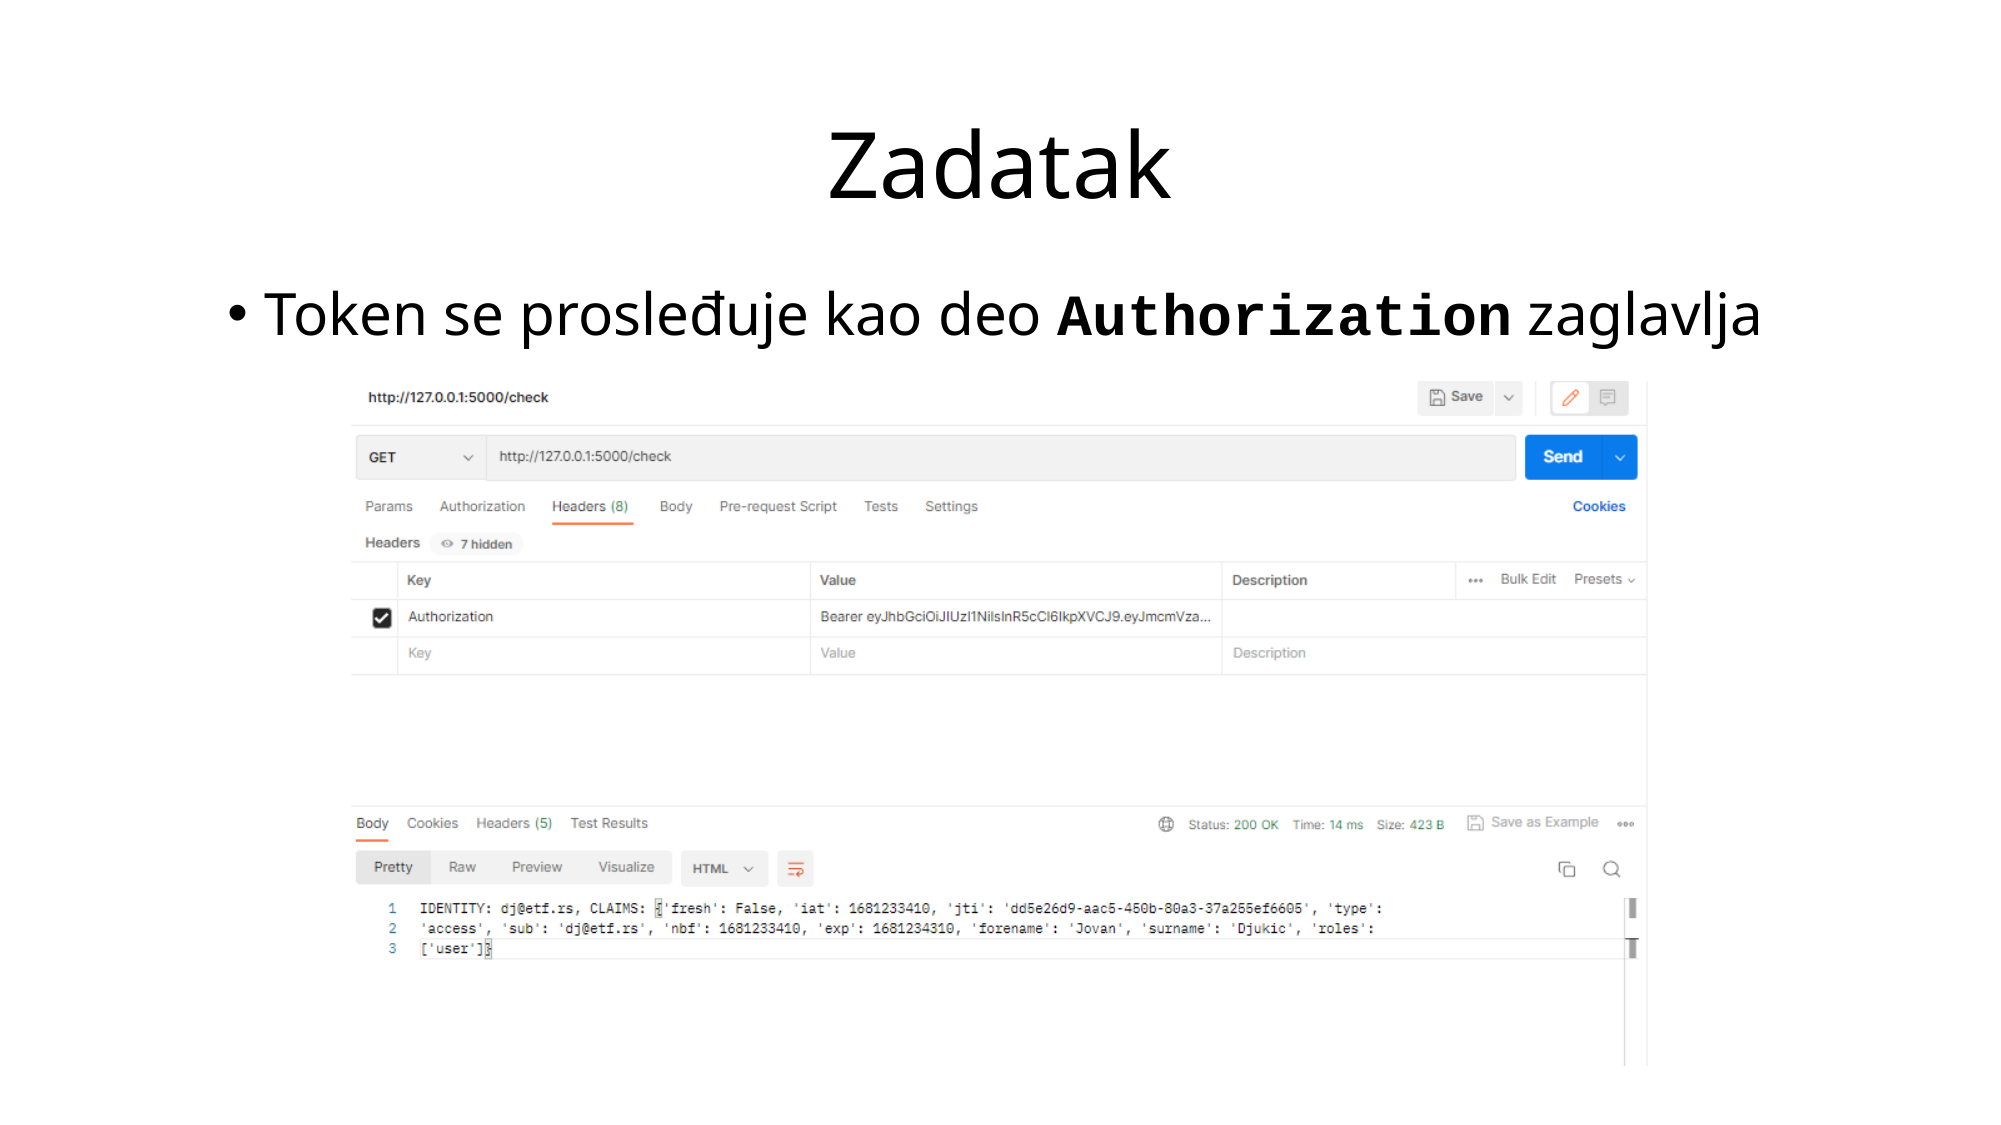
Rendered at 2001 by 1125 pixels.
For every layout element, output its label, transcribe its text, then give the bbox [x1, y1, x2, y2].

picture [351, 381, 1649, 1066]
title Zadatak [137, 59, 1863, 277]
list Token se prosleđuje kao deo Authorization zaglavlja [137, 277, 1863, 1044]
